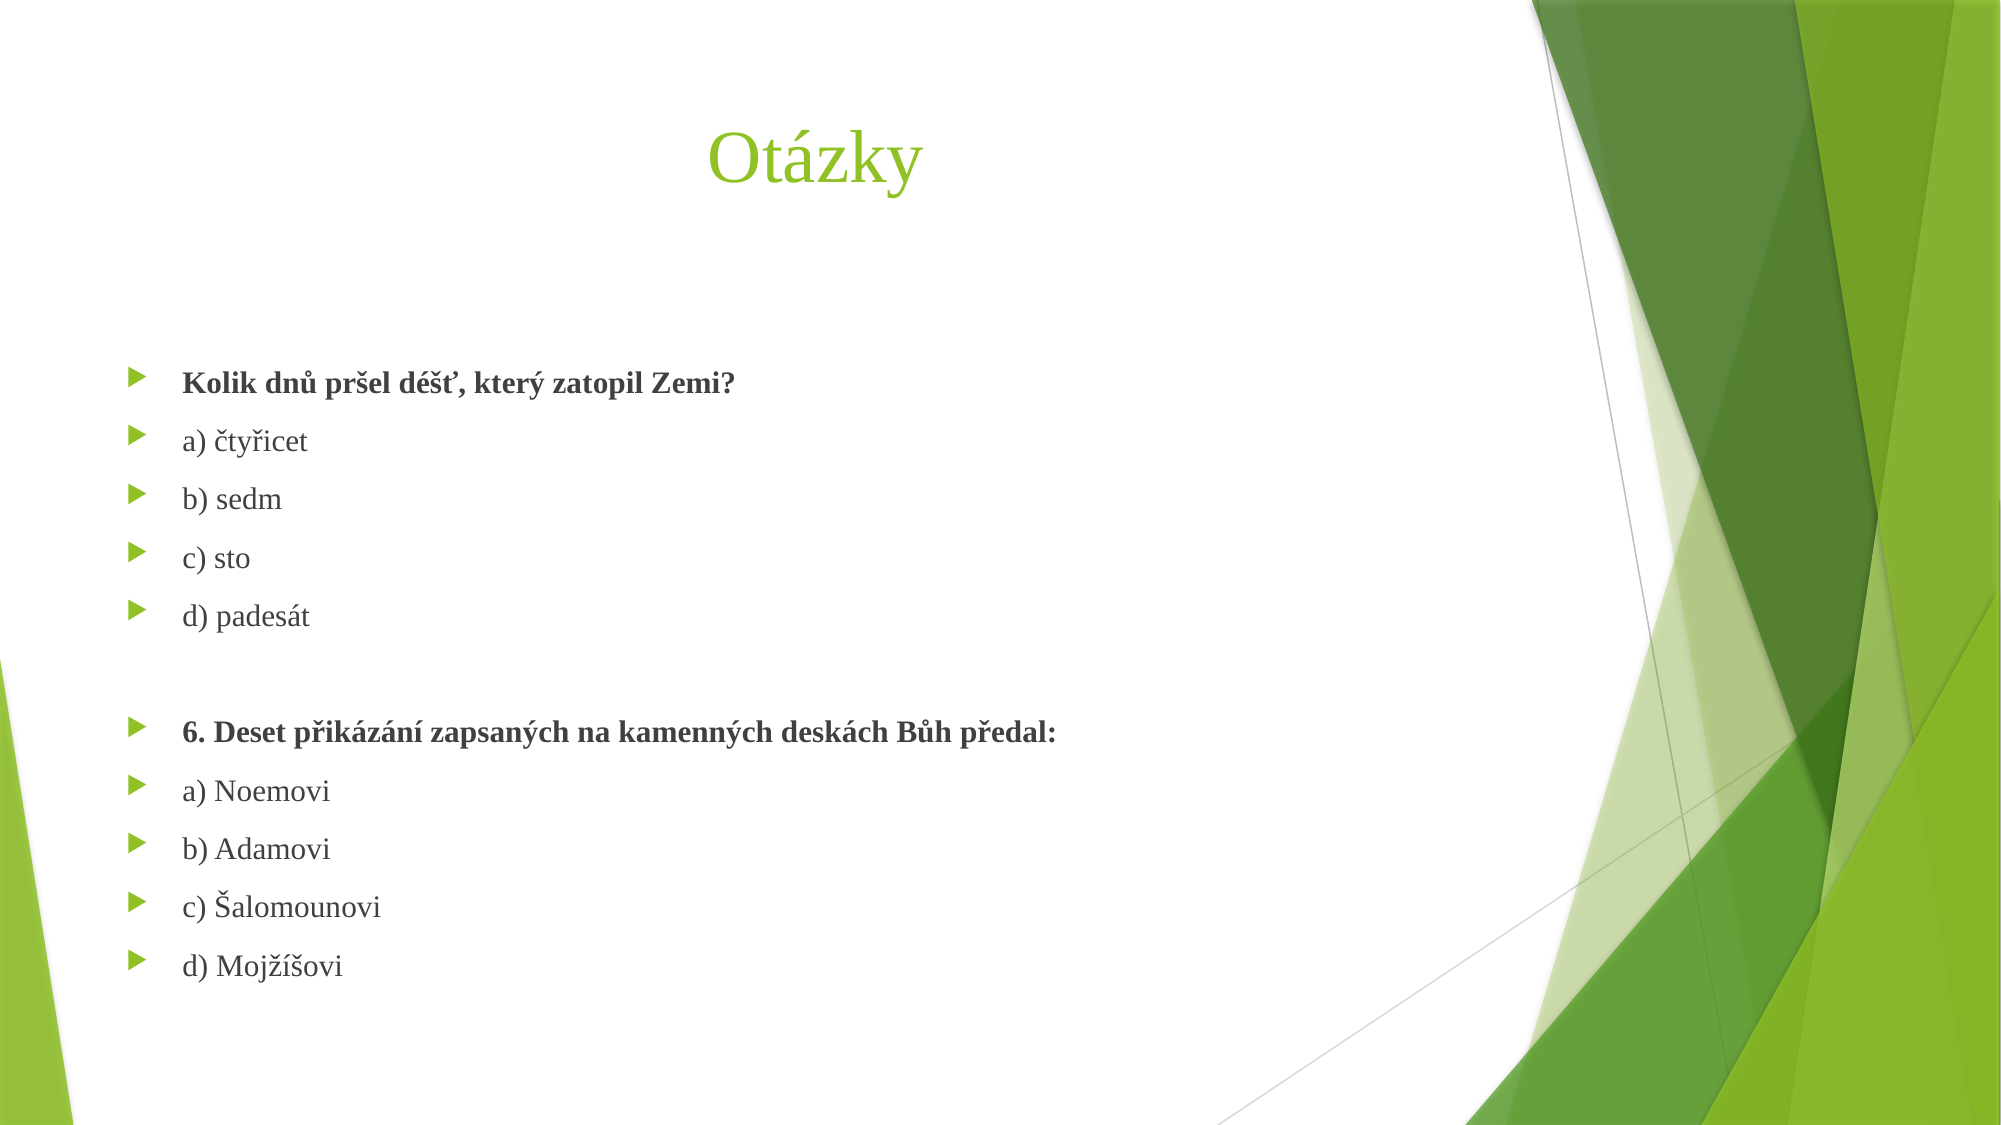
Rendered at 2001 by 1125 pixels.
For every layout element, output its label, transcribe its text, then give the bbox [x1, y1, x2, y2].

title Otázky [111, 99, 1522, 317]
list Kolik dnů pršel déšť, který zatopil Zemi? a) čtyřicet b) sedm c) sto d) padesát 6. Deset přikázání zapsaných na kamenných deskách Bůh předal: a) Noemovi b) Adamovi c) Šalomounovi d) Mojžíšovi [111, 354, 1522, 992]
